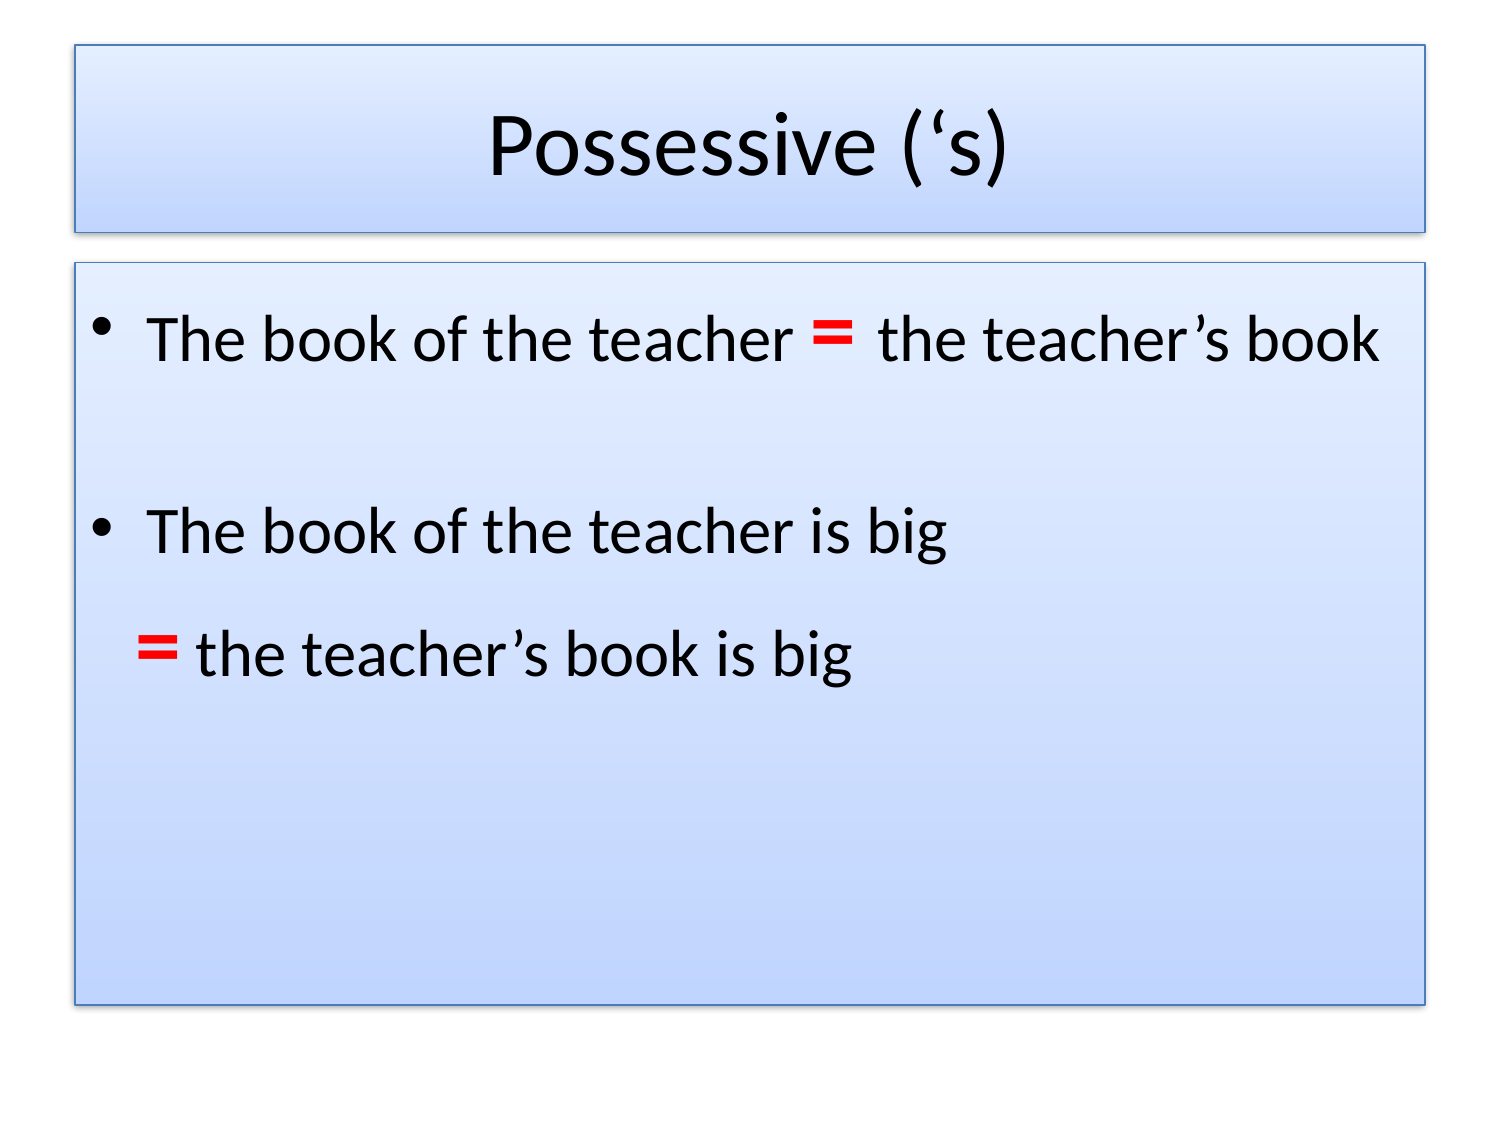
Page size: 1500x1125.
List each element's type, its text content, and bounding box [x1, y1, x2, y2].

title Possessive (‘s) [74, 44, 1426, 233]
list The book of the teacher = the teacher’s book The book of the teacher is big = the teacher’s book is big [74, 262, 1426, 1006]
